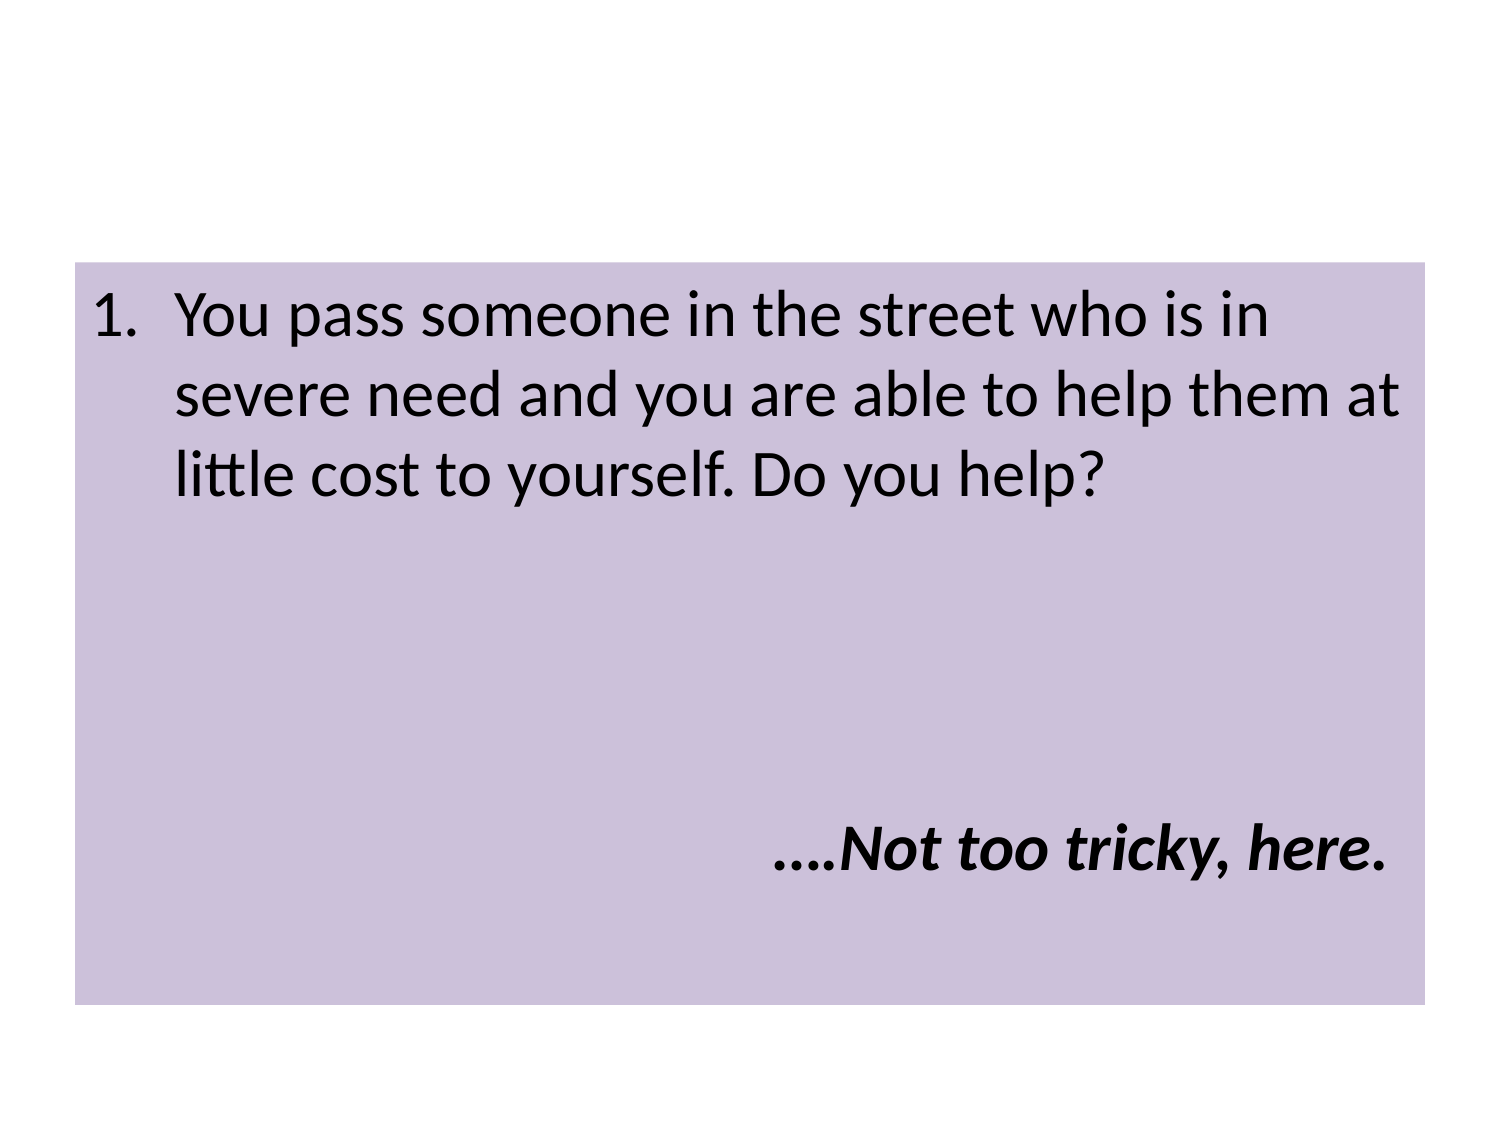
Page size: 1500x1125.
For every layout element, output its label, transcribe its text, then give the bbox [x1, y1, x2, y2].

list You pass someone in the street who is in severe need and you are able to help them at little cost to yourself. Do you help? ….Not too tricky, here. [75, 262, 1425, 1005]
